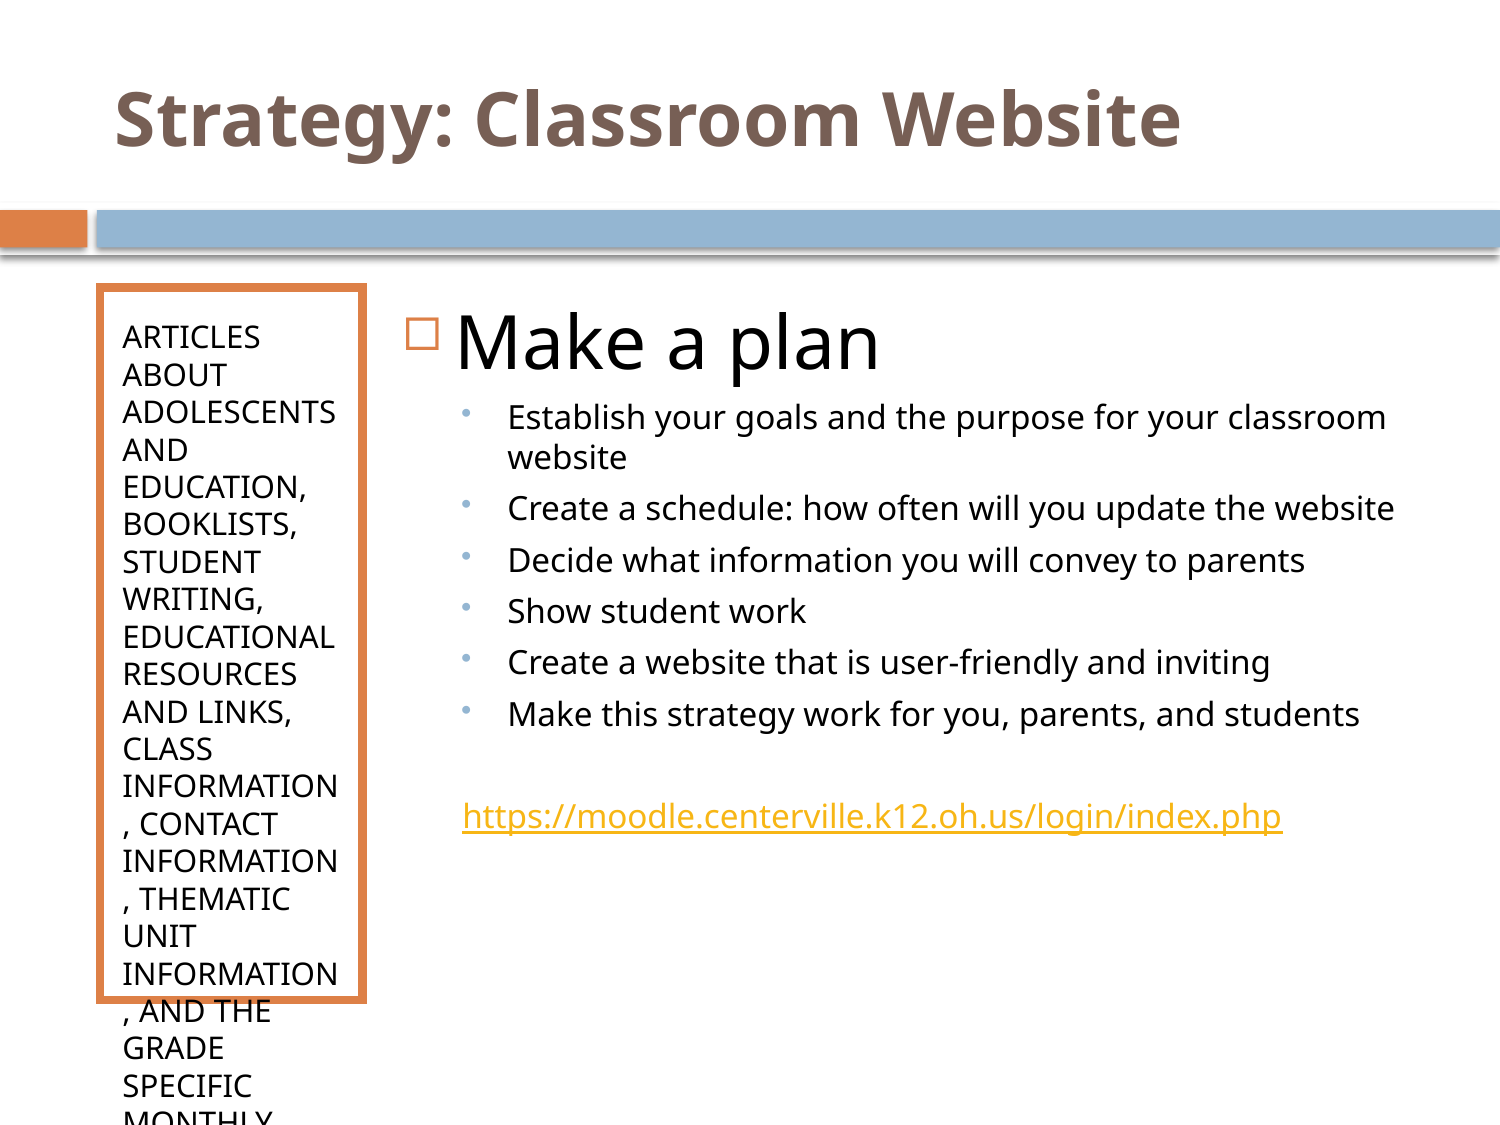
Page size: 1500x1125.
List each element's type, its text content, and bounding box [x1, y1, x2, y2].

list articles about adolescents and education, booklists, student writing, educational resources and links, class information, contact information, thematic unit information, and the grade specific monthly messages [96, 283, 367, 1004]
title Strategy: Classroom Website [99, 44, 1425, 188]
list Make a plan Establish your goals and the purpose for your classroom website Create a schedule: how often will you update the website Decide what information you will convey to parents Show student work Create a website that is user-friendly and inviting Make this strategy work for you, parents, and students https://moodle.centerville.k12.oh.us/login/index.php [387, 287, 1438, 1013]
